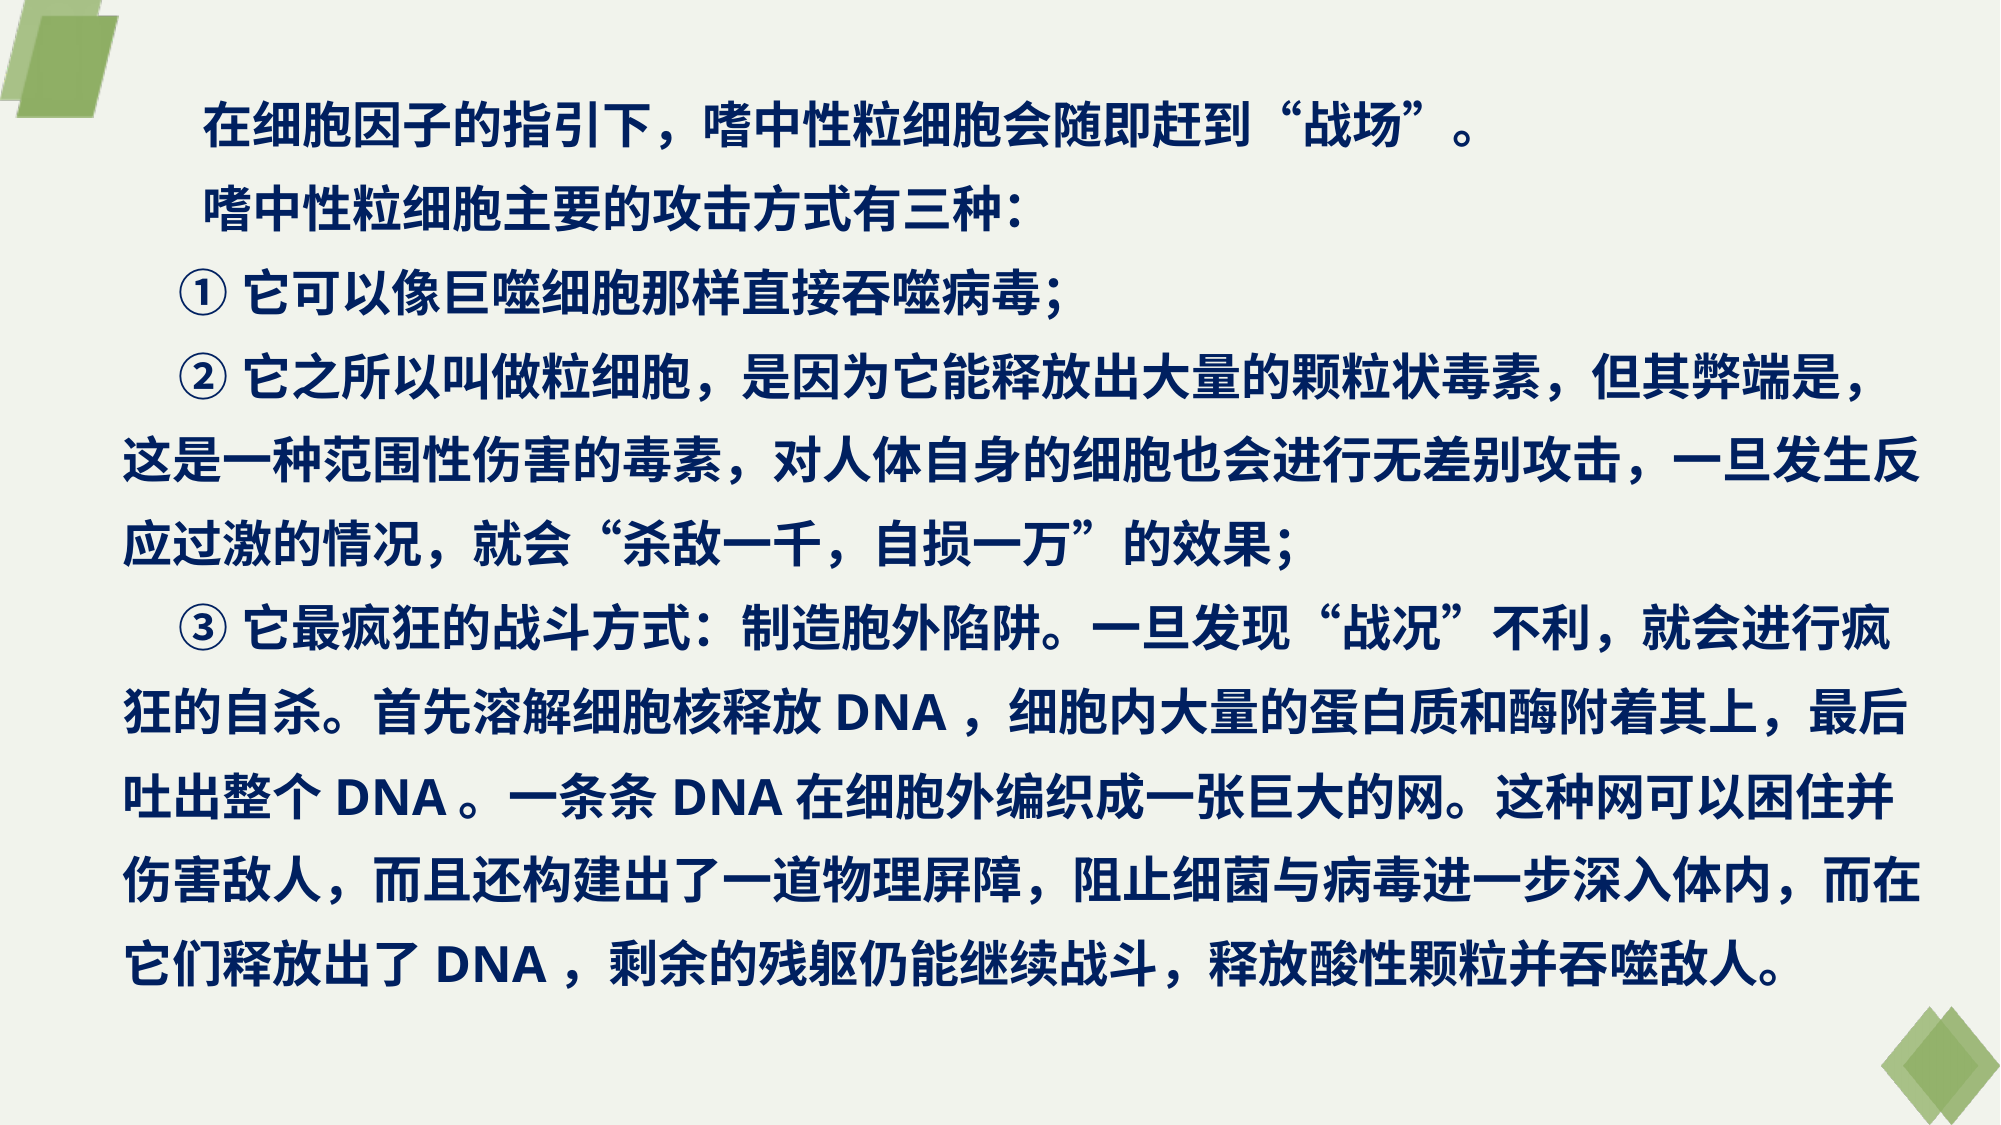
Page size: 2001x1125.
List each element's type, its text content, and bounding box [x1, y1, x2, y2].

text_box 在细胞因子的指引下，嗜中性粒细胞会随即赶到“战场”。 嗜中性粒细胞主要的攻击方式有三种： ①它可以像巨噬细胞那样直接吞噬病毒； ②它之所以叫做粒细胞，是因为它能释放出大量的颗粒状毒素，但其弊端是，这是一种范围性伤害的毒素，对人体自身的细胞也会进行无差别攻击，一旦发生反应过激的情况，就会“杀敌一千，自损一万”的效果； ③它最疯狂的战斗方式：制造胞外陷阱。一旦发现“战况”不利，就会进行疯狂的自杀。首先溶解细胞核释放DNA，细胞内大量的蛋白质和酶附着其上，最后吐出整个DNA。一条条DNA在细胞外编织成一张巨大的网。这种网可以困住并伤害敌人，而且还构建出了一道物理屏障，阻止细菌与病毒进一步深入体内，而在它们释放出了DNA，剩余的残躯仍能继续战斗，释放酸性颗粒并吞噬敌人。 [107, 61, 1951, 1001]
picture [1881, 1006, 2000, 1125]
picture [0, 0, 119, 119]
